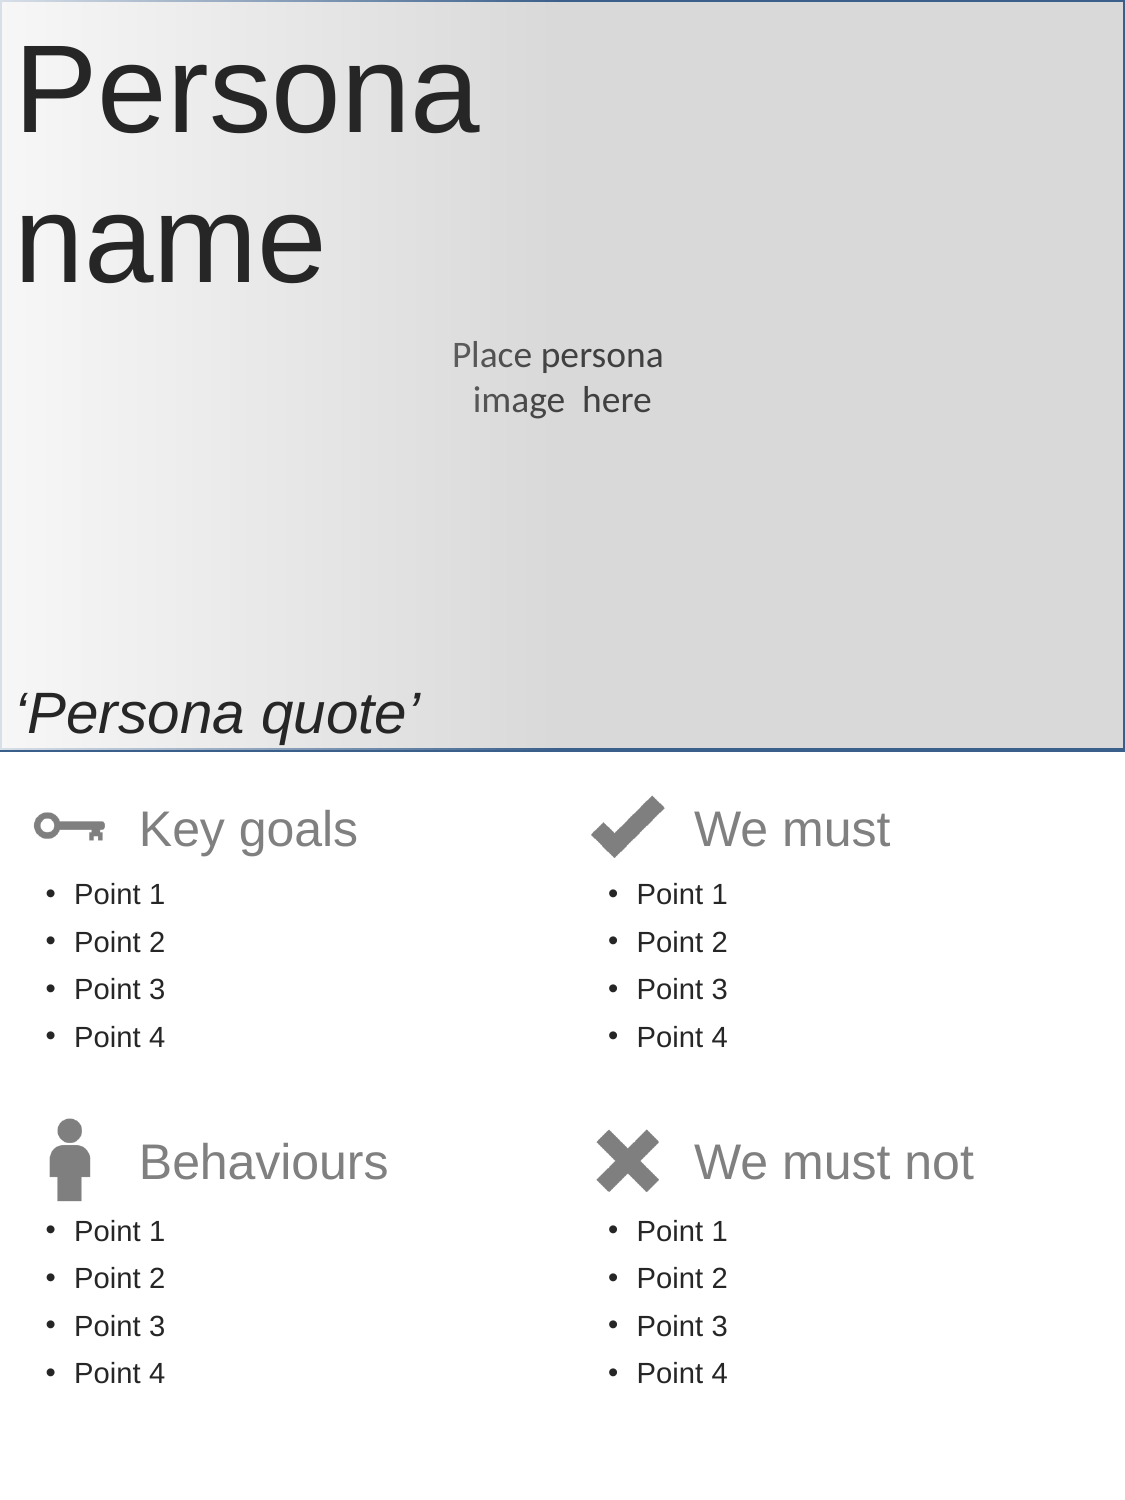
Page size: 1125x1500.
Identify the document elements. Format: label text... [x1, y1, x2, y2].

text_box [0, 0, 565, 752]
text_box Point 1 Point 2 Point 3 Point 4 [593, 1204, 1125, 1397]
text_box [24, 782, 563, 872]
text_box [583, 1115, 1118, 1205]
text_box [24, 1115, 563, 1205]
text_box ‘Persona quote’ [0, 667, 563, 753]
text_box Point 1 Point 2 Point 3 Point 4 [30, 876, 563, 1061]
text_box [583, 782, 1118, 872]
text_box Point 1 Point 2 Point 3 Point 4 [593, 868, 1125, 1061]
text_box Point 1 Point 2 Point 3 Point 4 [30, 1211, 563, 1397]
text_box Persona name [0, 0, 563, 315]
text_box Place persona image here [565, 0, 1125, 752]
